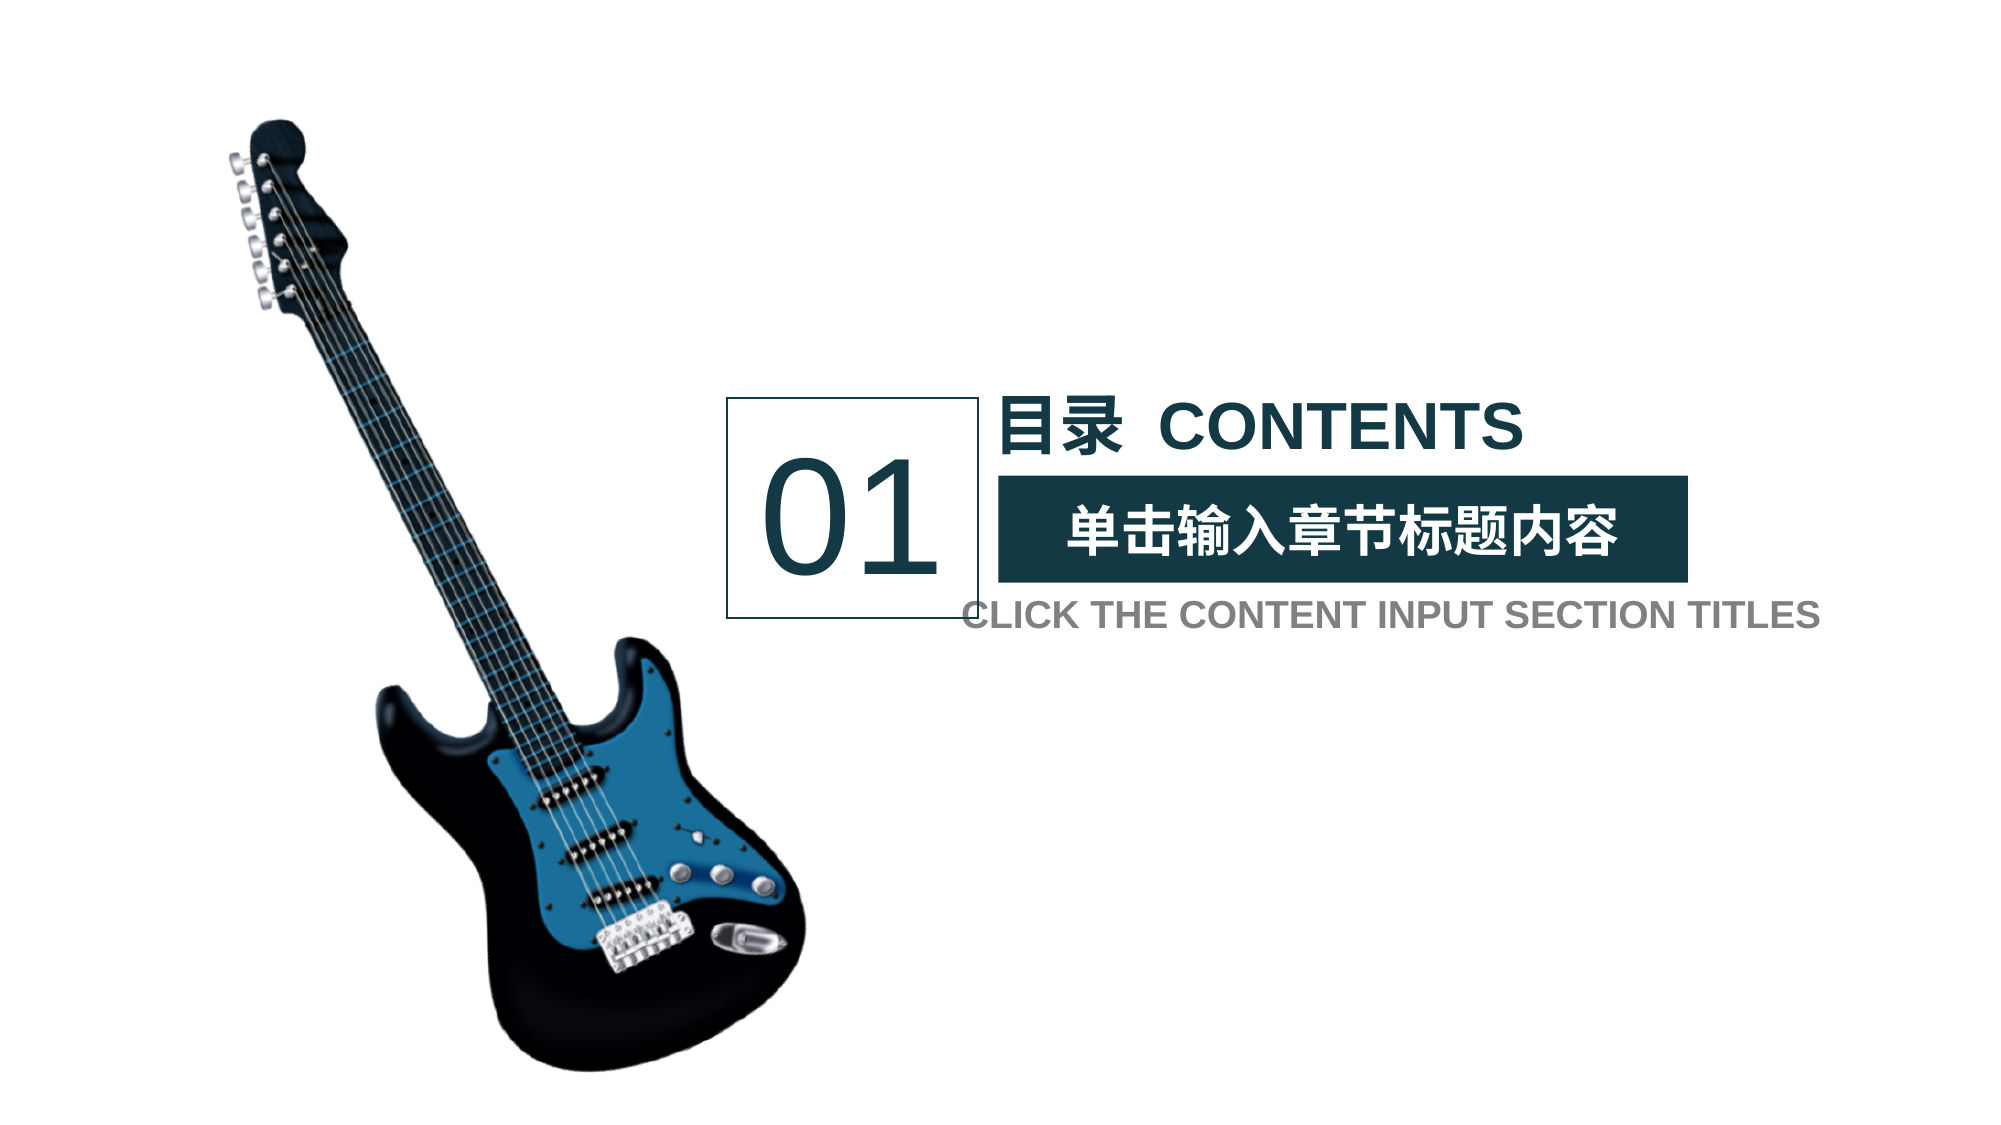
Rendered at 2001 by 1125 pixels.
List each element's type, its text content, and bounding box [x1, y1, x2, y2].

text_box 单击输入章节标题内容 [997, 475, 1689, 584]
text_box 01 [726, 397, 979, 619]
text_box CLICK THE CONTENT INPUT SECTION TITLES [946, 582, 1836, 645]
picture [80, 49, 852, 1124]
text_box 目录 CONTENTS [978, 375, 1559, 471]
